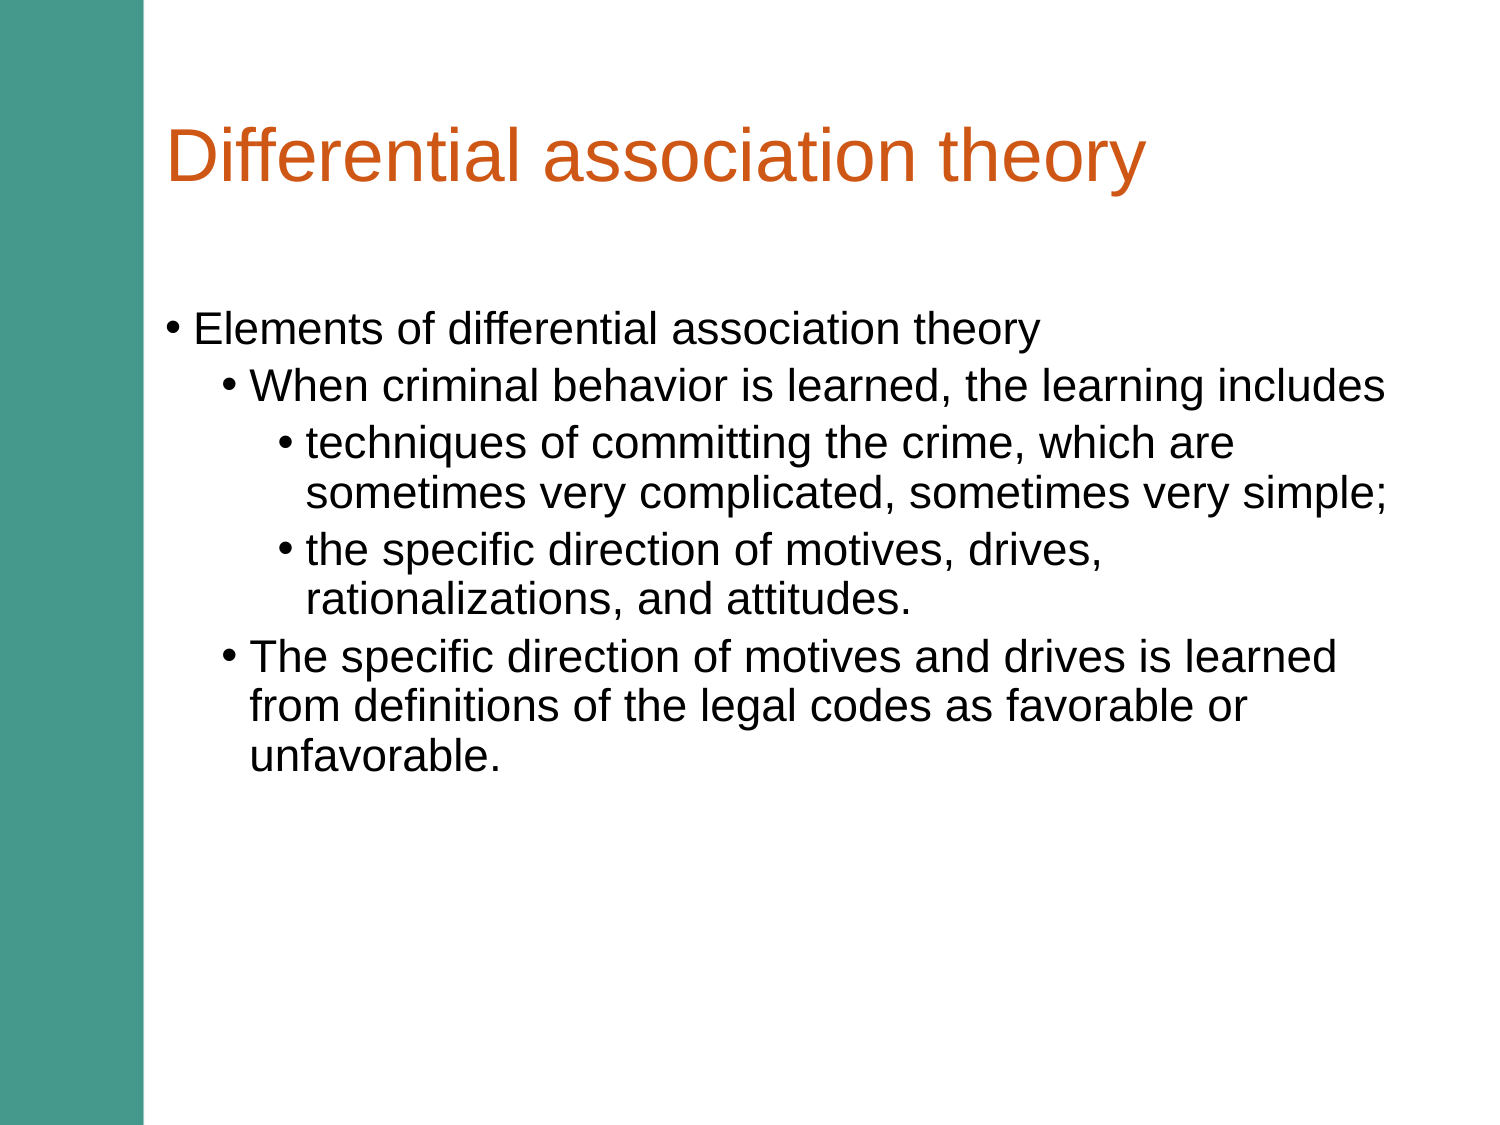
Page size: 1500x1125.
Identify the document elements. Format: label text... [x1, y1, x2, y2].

title Differential association theory [150, 48, 1444, 266]
picture [0, 0, 1500, 1125]
list Elements of differential association theory When criminal behavior is learned, the learning includes techniques of committing the crime, which are sometimes very complicated, sometimes very simple; the specific direction of motives, drives, rationalizations, and attitudes. The specific direction of motives and drives is learned from definitions of the legal codes as favorable or unfavorable. [150, 297, 1444, 1012]
